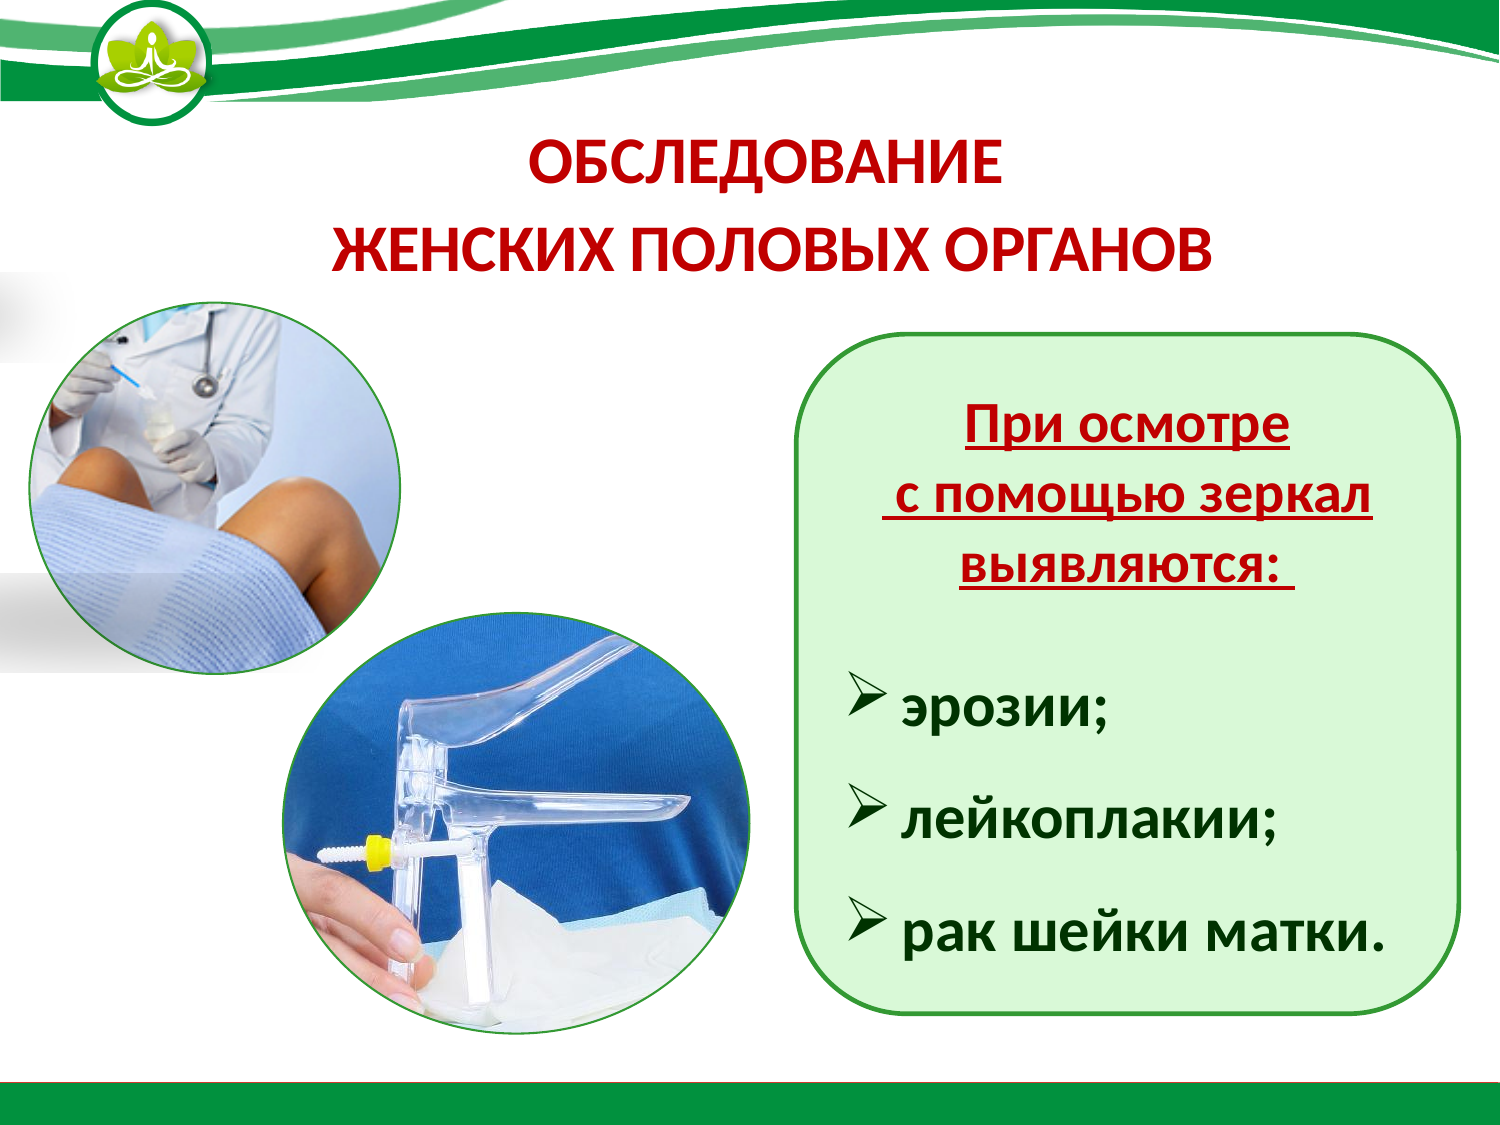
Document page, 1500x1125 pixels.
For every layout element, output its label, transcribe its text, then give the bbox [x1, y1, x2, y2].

picture [0, 1081, 1500, 1125]
picture [29, 302, 750, 1034]
text_box При осмотре с помощью зеркал выявляются: эрозии; лейкоплакии; рак шейки матки. [796, 334, 1459, 1014]
text_box ОБСЛЕДОВАНИЕ ЖЕНСКИХ ПОЛОВЫХ ОРГАНОВ [88, 138, 1459, 293]
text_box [0, 0, 1500, 129]
